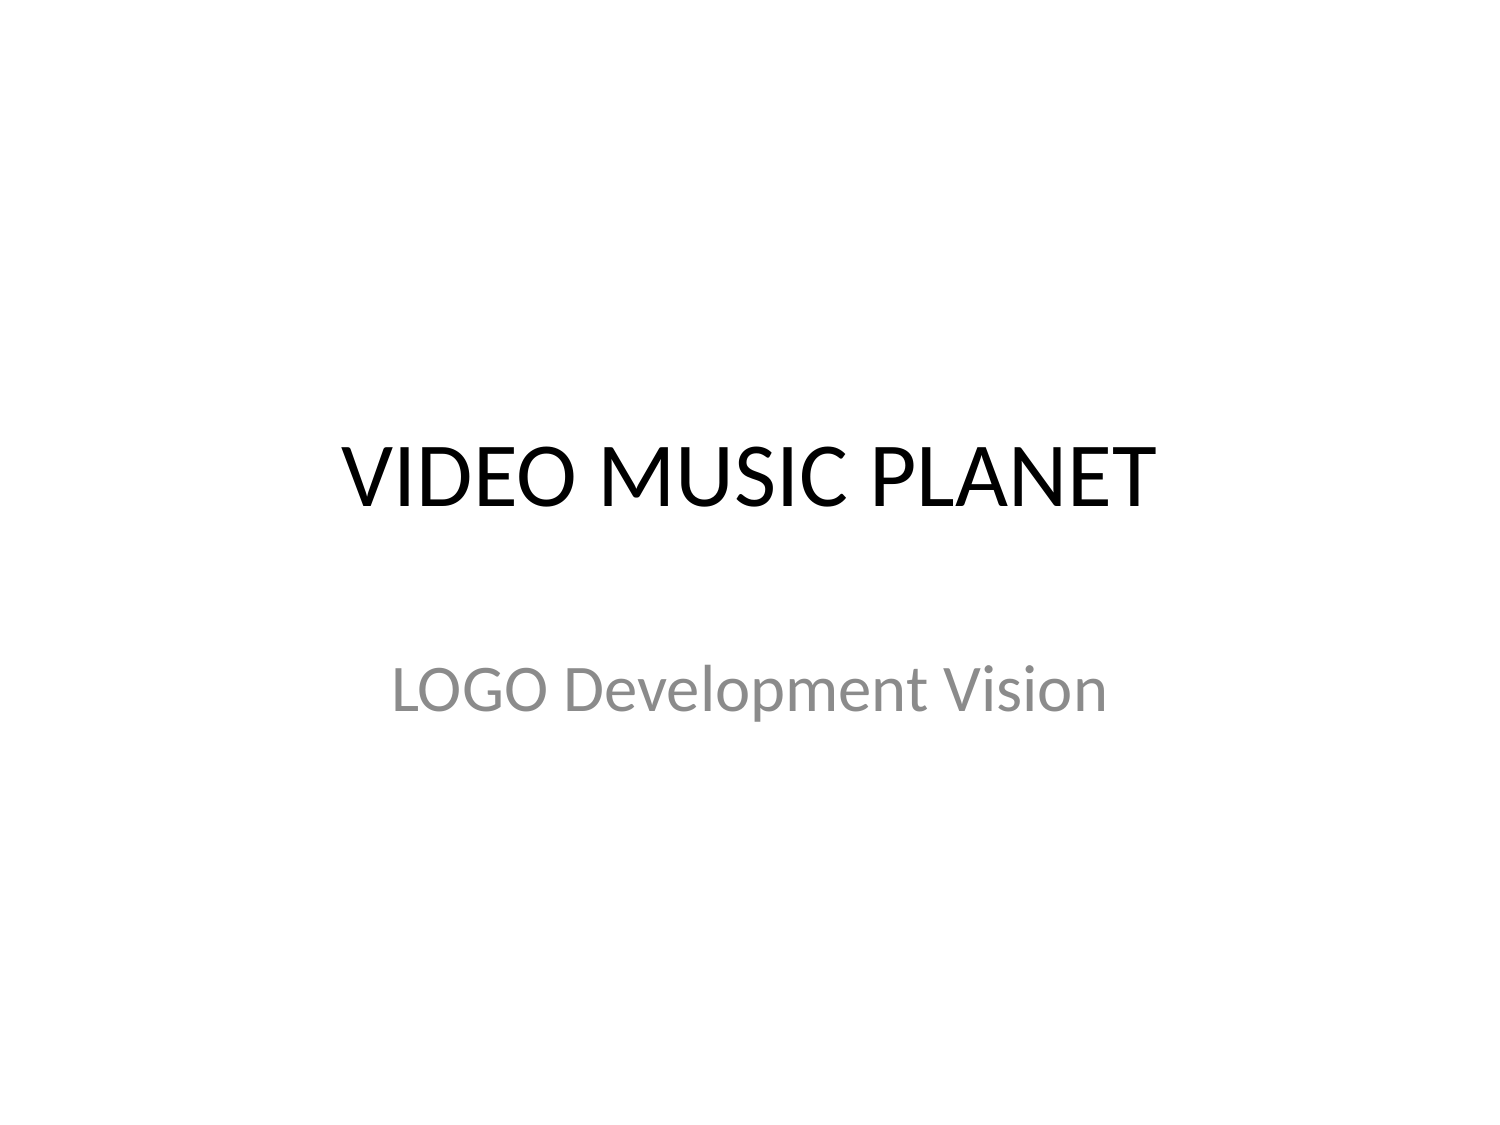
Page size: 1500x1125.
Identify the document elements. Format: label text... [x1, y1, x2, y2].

title VIDEO MUSIC PLANET [112, 349, 1388, 591]
subtitle LOGO Development Vision [225, 637, 1275, 925]
